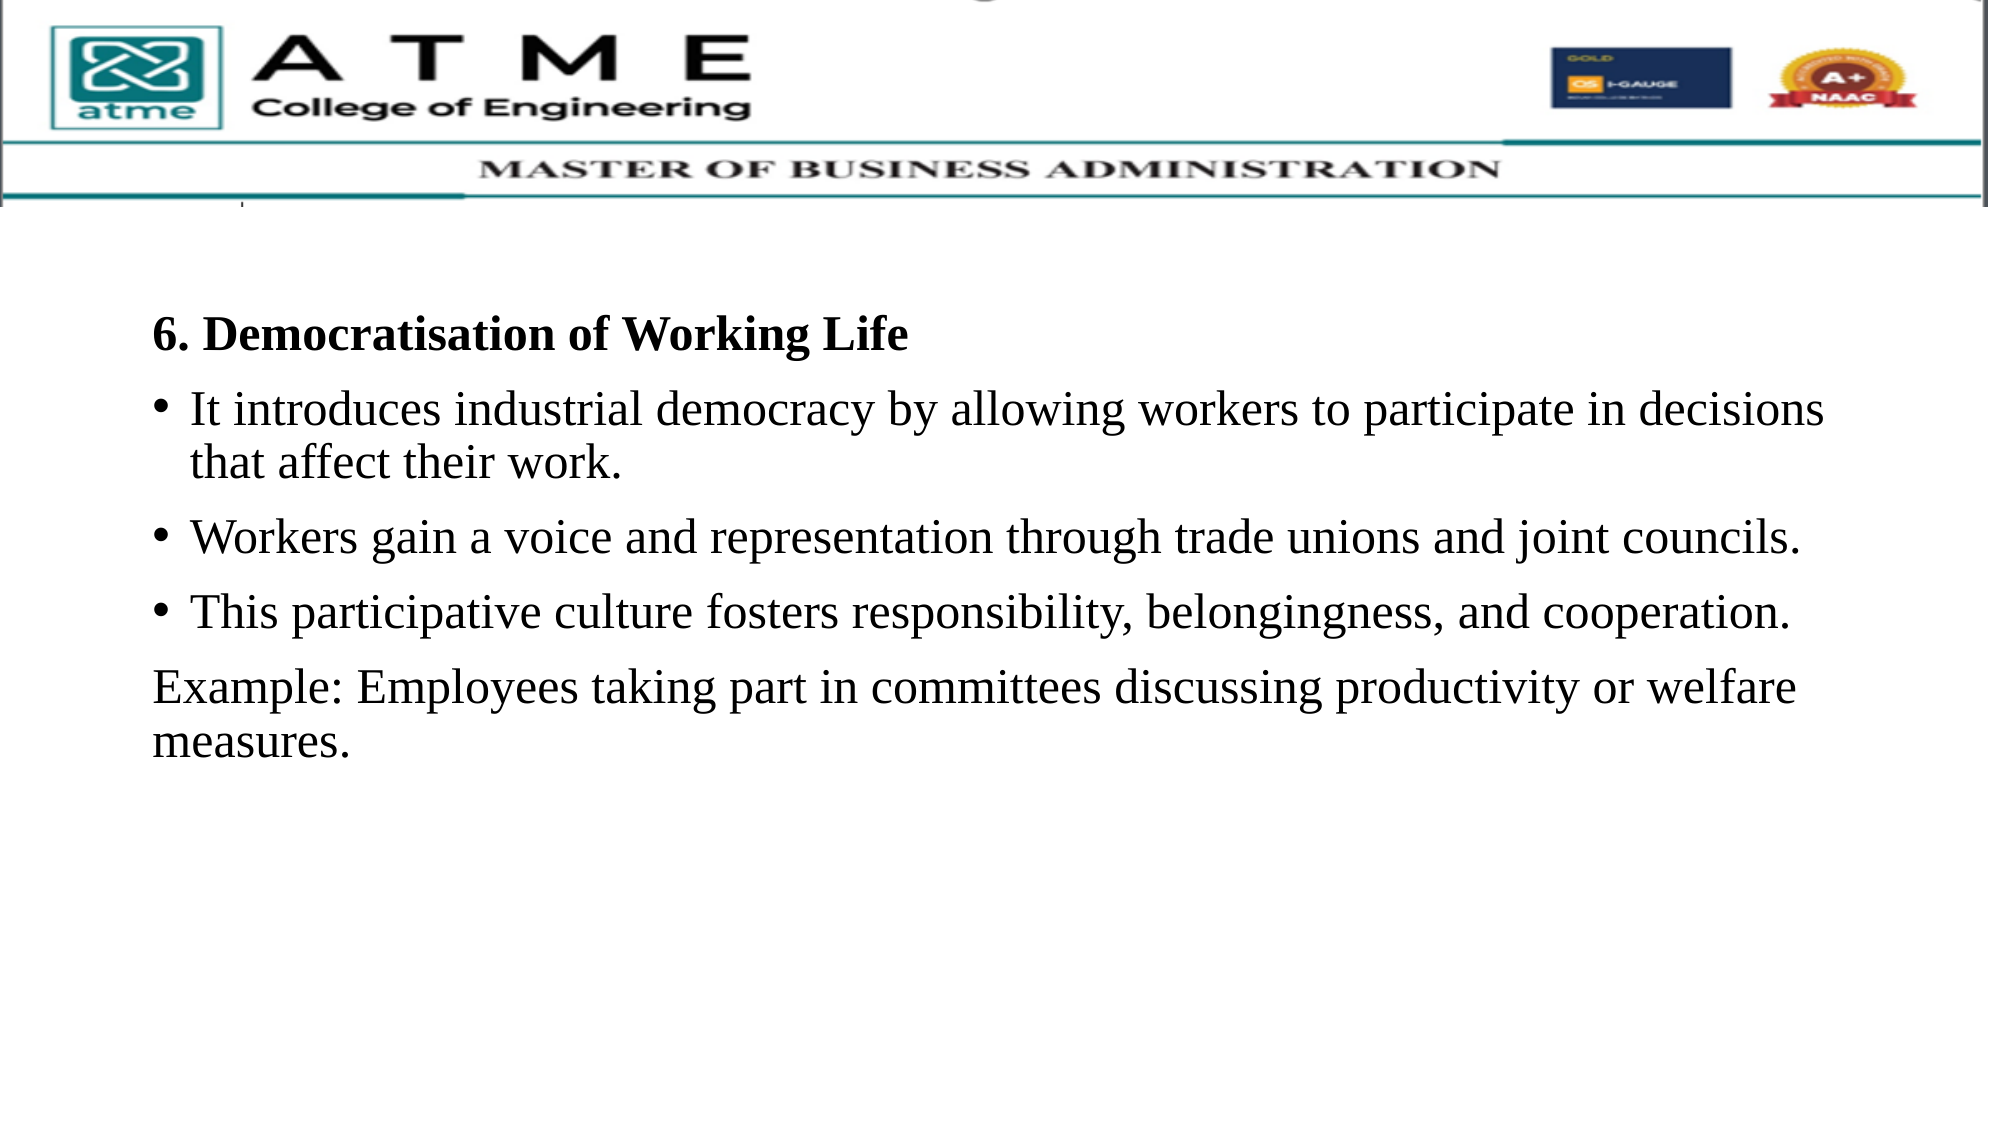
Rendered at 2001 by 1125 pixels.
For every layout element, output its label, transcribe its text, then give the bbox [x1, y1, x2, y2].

picture [0, 0, 1988, 207]
list 6. Democratisation of Working Life It introduces industrial democracy by allowing workers to participate in decisions that affect their work. Workers gain a voice and representation through trade unions and joint councils. This participative culture fosters responsibility, belongingness, and cooperation. Example: Employees taking part in committees discussing productivity or welfare measures. [137, 299, 1863, 1014]
